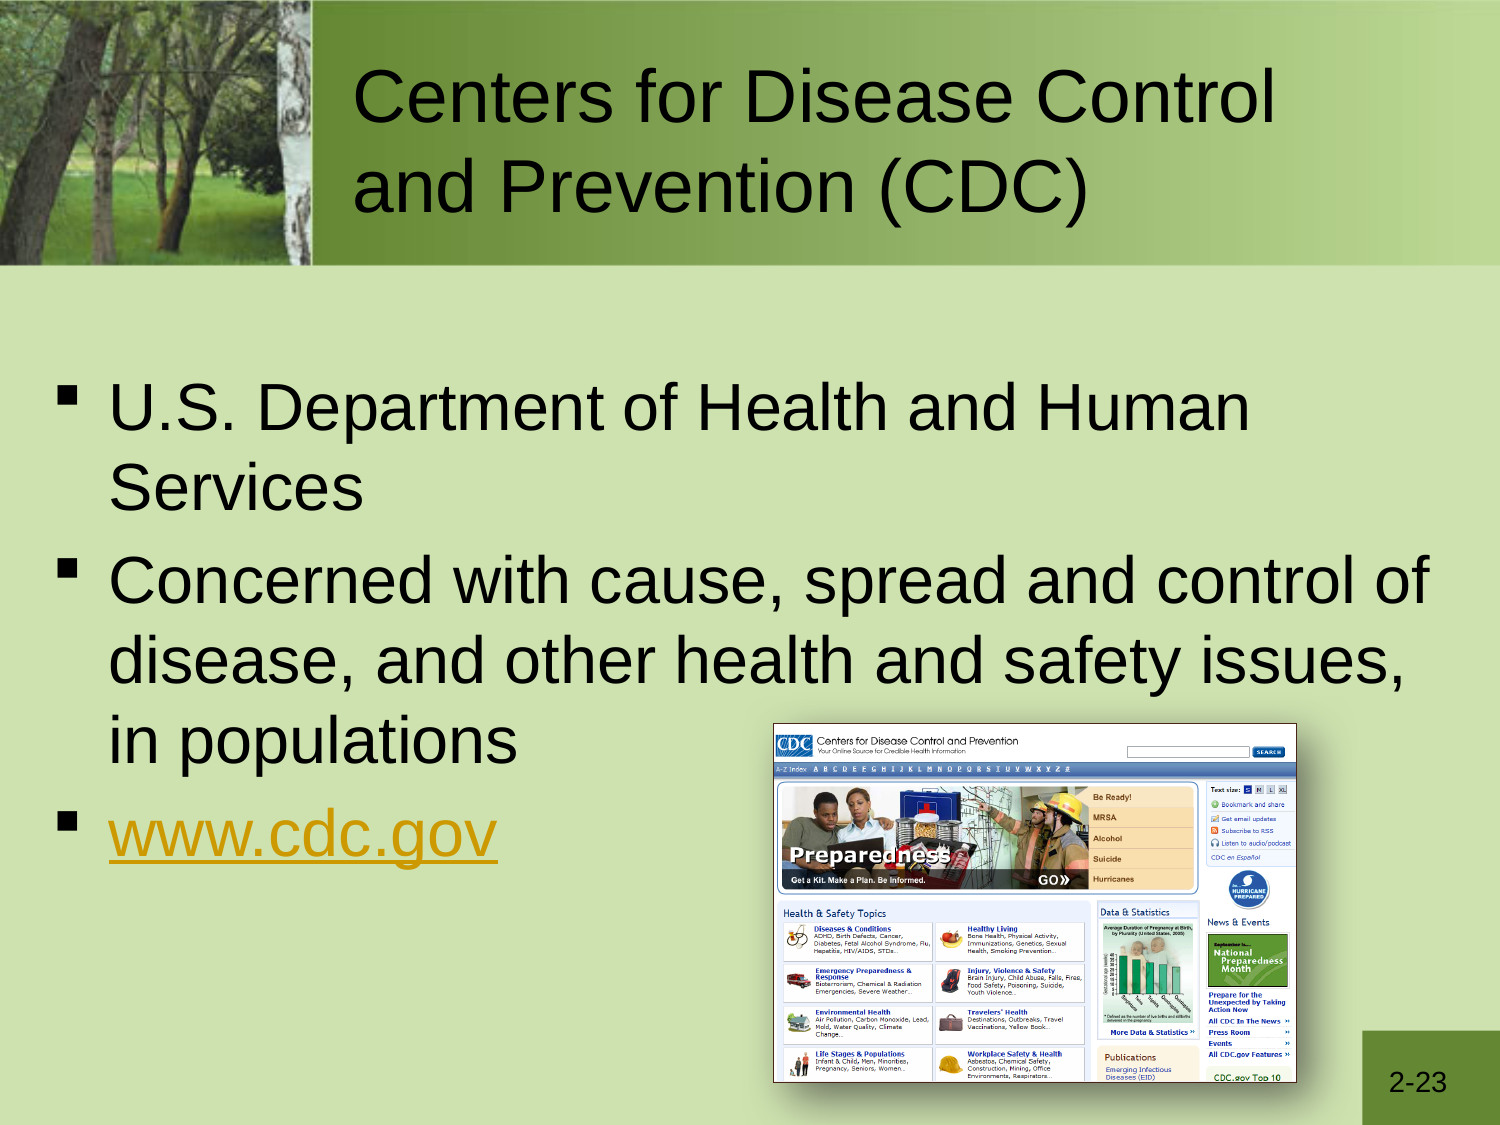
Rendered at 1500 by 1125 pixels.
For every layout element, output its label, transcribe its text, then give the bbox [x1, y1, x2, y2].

picture [0, 0, 1500, 1125]
list U.S. Department of Health and Human Services Concerned with cause, spread and control of disease, and other health and safety issues, in populations www.cdc.gov [37, 355, 1463, 1050]
title Centers for Disease Control and Prevention (CDC) [337, 24, 1438, 250]
slide_number 2-23 [1149, 1031, 1463, 1107]
